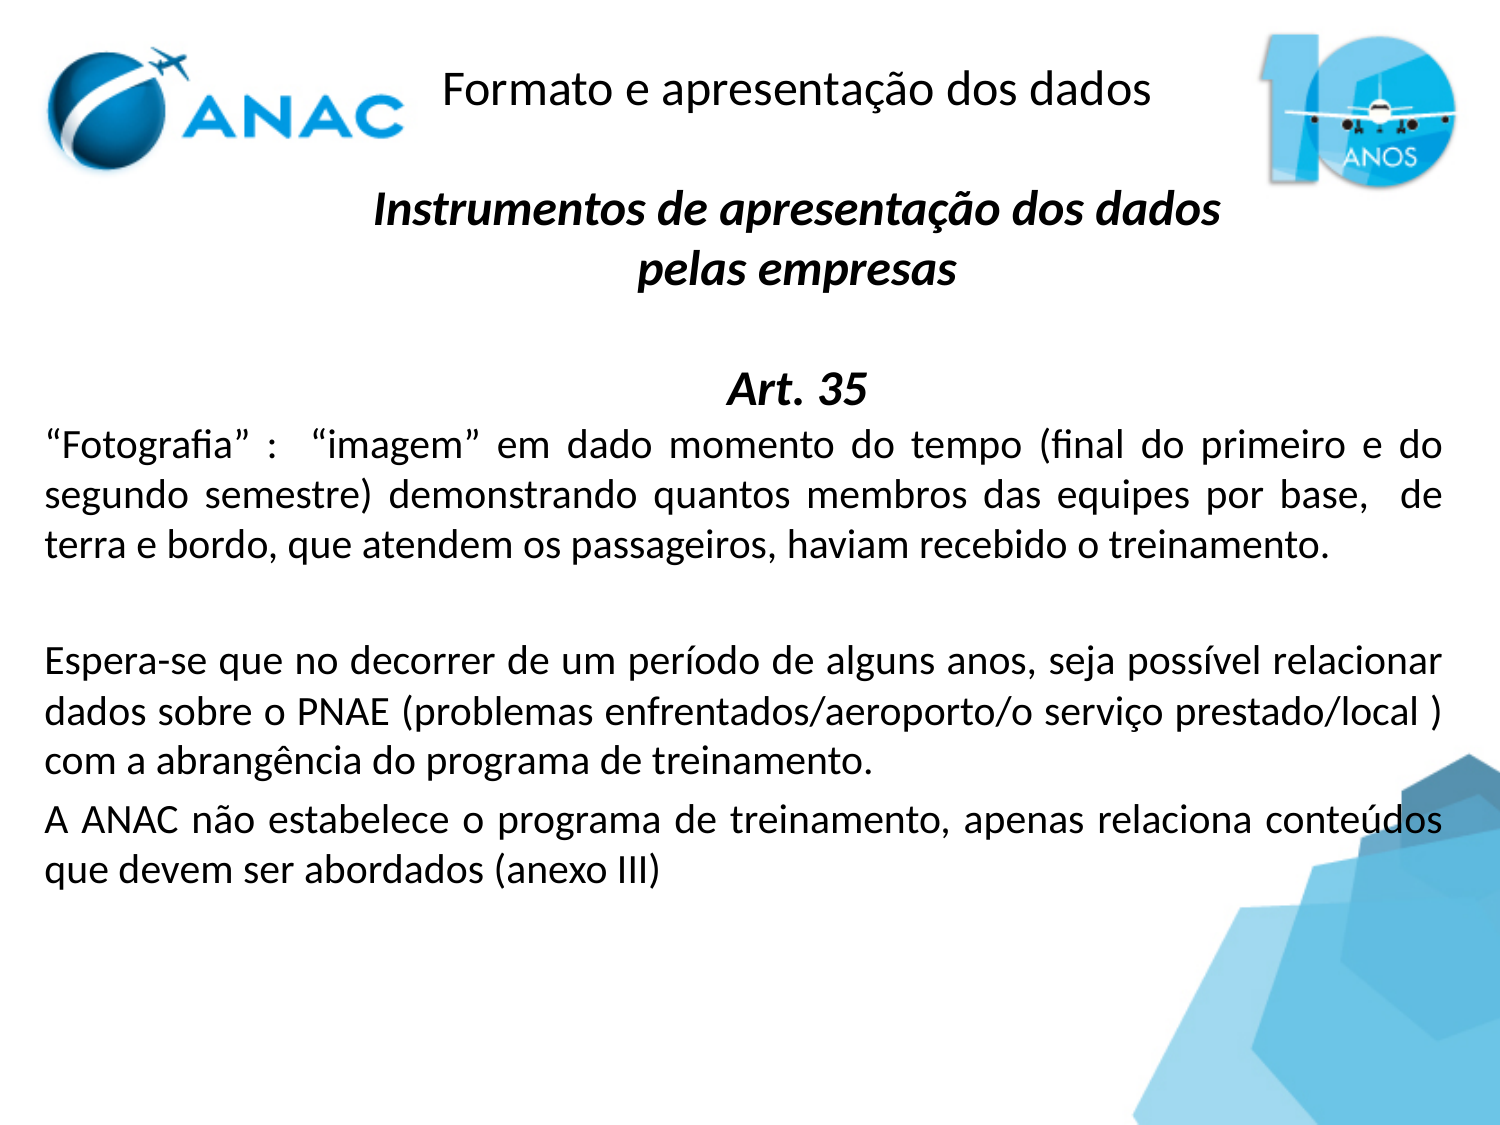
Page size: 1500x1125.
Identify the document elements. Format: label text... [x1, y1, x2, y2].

picture [0, 0, 1500, 1125]
text_box Formato e apresentação dos dados Instrumentos de apresentação dos dados pelas empresas Art. 35 [348, 48, 1247, 483]
list “Fotografia” : “imagem” em dado momento do tempo (final do primeiro e do segundo semestre) demonstrando quantos membros das equipes por base, de terra e bordo, que atendem os passageiros, haviam recebido o treinamento. Espera-se que no decorrer de um período de alguns anos, seja possível relacionar dados sobre o PNAE (problemas enfrentados/aeroporto/o serviço prestado/local ) com a abrangência do programa de treinamento. A ANAC não estabelece o programa de treinamento, apenas relaciona conteúdos que devem ser abordados (anexo III) [29, 408, 1459, 1005]
